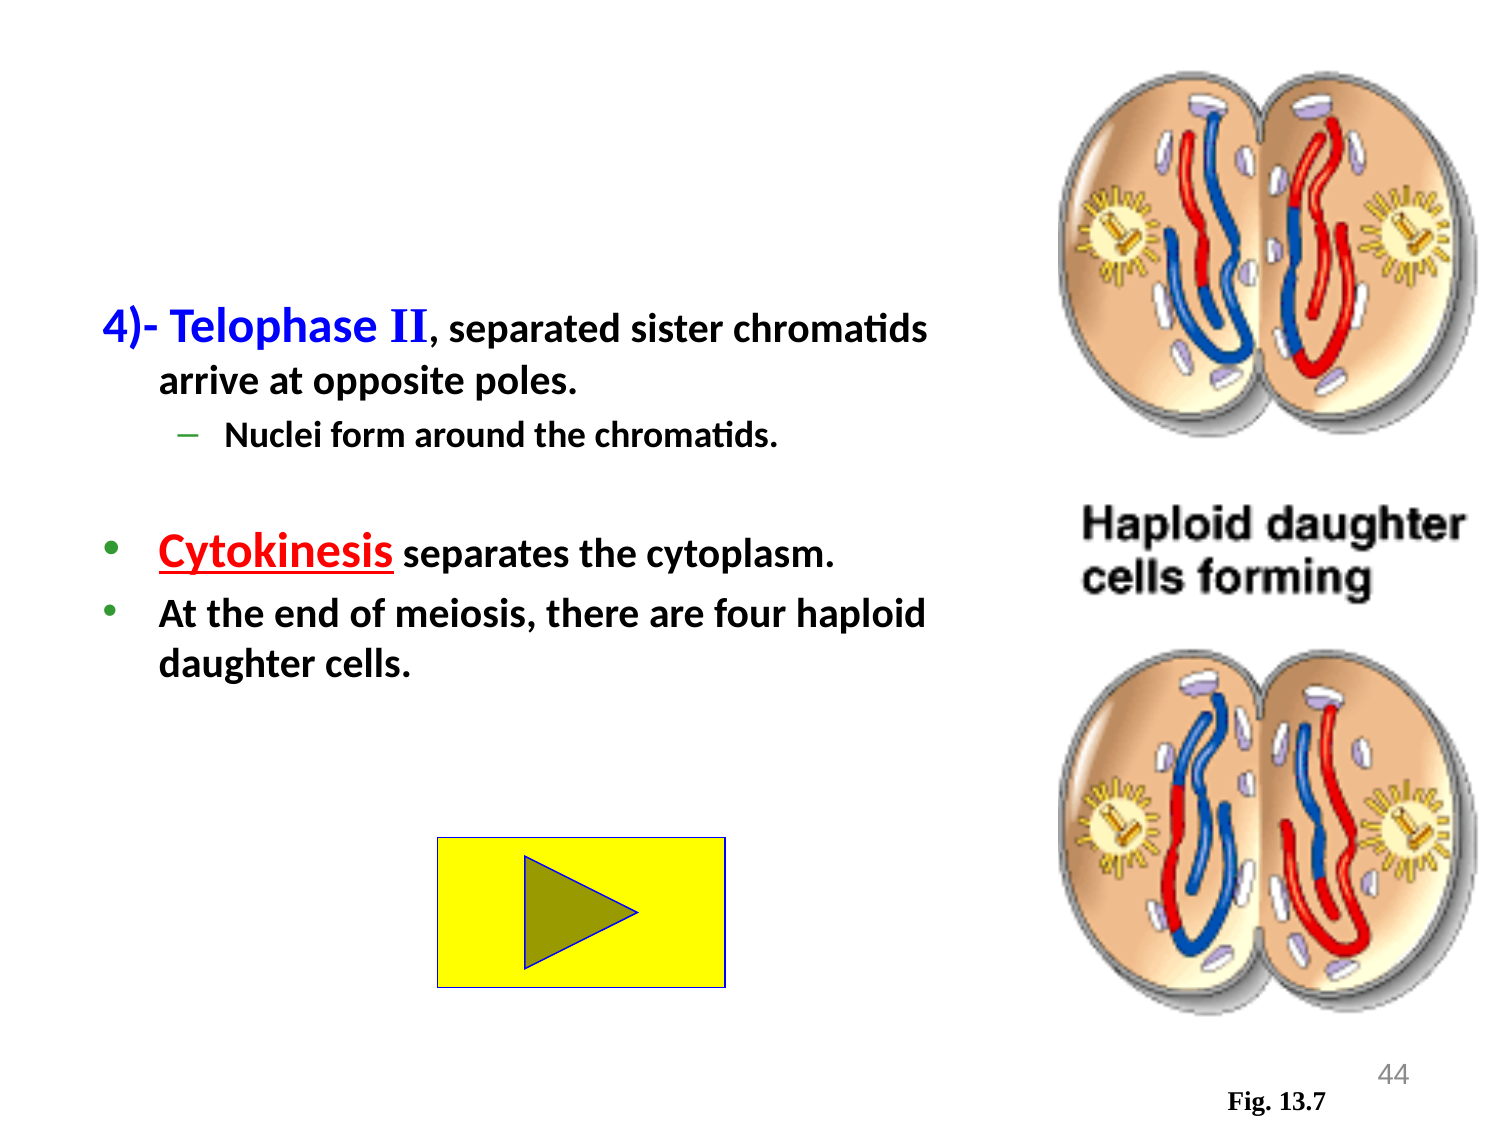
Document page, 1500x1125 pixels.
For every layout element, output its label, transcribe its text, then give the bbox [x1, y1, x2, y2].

text_box [437, 837, 725, 988]
picture [1057, 12, 1500, 1038]
text_box Fig. 13.7 [1212, 1076, 1341, 1124]
slide_number 44 [1074, 1047, 1425, 1103]
list 4)- Telophase II, separated sister chromatids arrive at opposite poles. Nuclei form around the chromatids. Cytokinesis separates the cytoplasm. At the end of meiosis, there are four haploid daughter cells. [87, 284, 963, 938]
